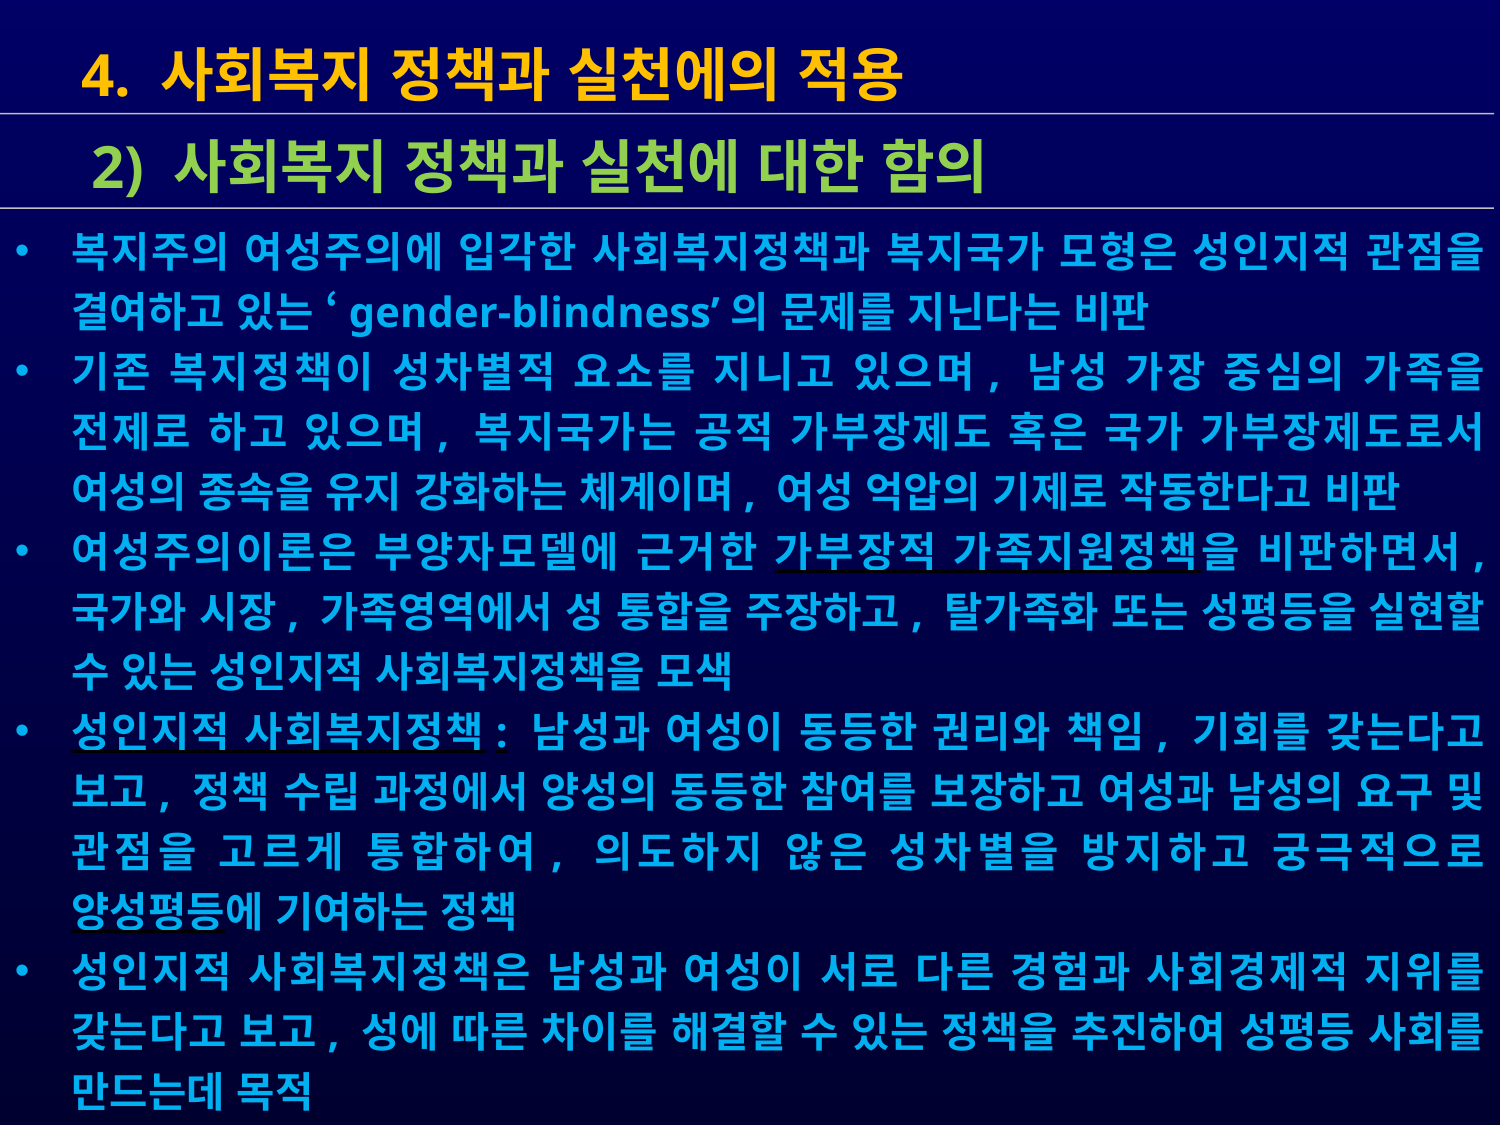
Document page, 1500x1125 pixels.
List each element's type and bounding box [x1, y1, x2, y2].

text_box [0, 30, 1500, 1125]
